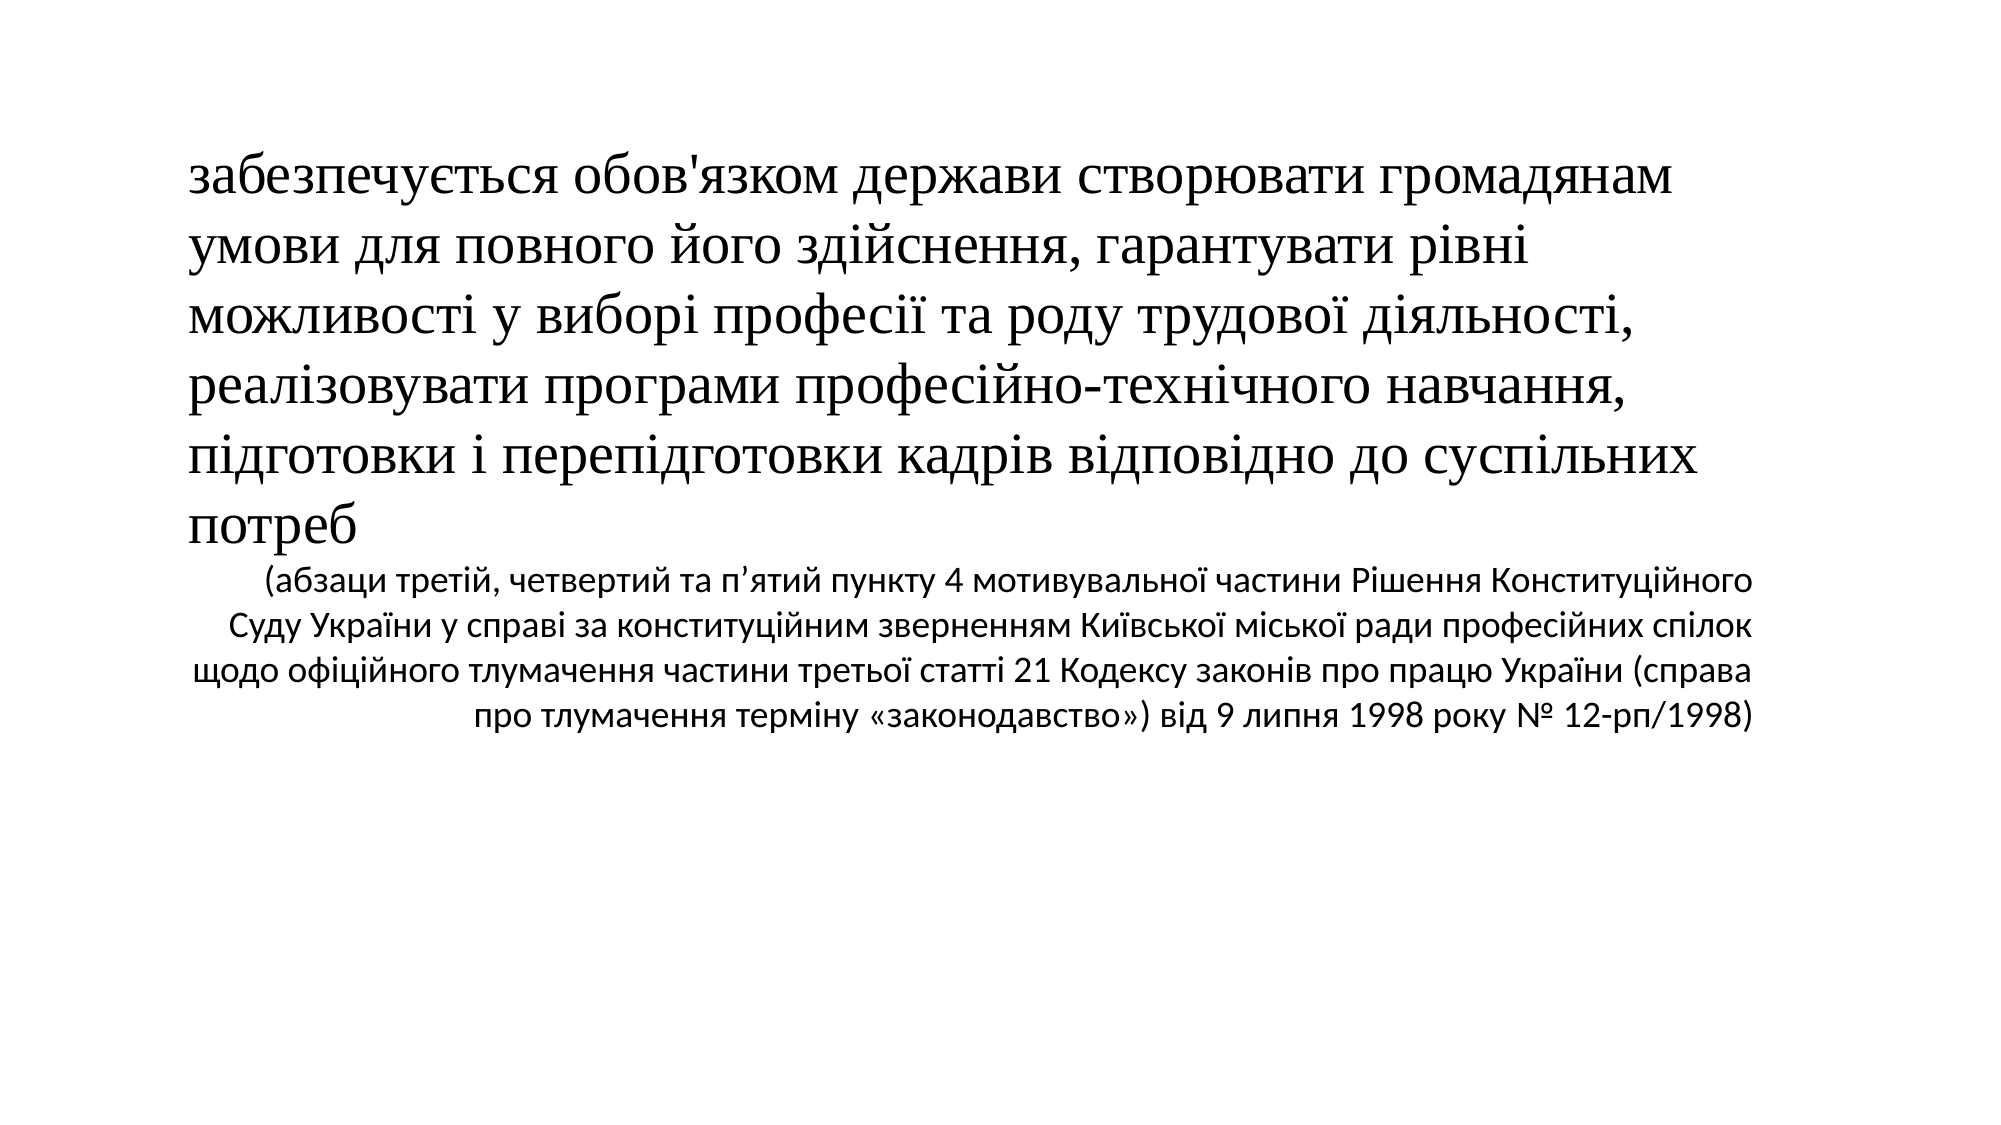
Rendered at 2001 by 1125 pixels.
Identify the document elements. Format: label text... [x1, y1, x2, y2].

text_box забезпечується обов'язком держави створювати громадянам умови для повного його здійснення, гарантувати рівні можливості у виборі професії та роду трудової діяльності, реалізовувати програми професійно-технічного навчання, підготовки і перепідготовки кадрів відповідно до суспільних потреб (абзаци третій, четвертий та п’ятий пункту 4 мотивувальної частини Рішення Конституційного Суду України у справі за конституційним зверненням Київської міської ради професійних спілок щодо офіційного тлумачення частини третьої статті 21 Кодексу законів про працю України (справа про тлумачення терміну «законодавство») від 9 липня 1998 року № 12-рп/1998) [173, 128, 1769, 823]
